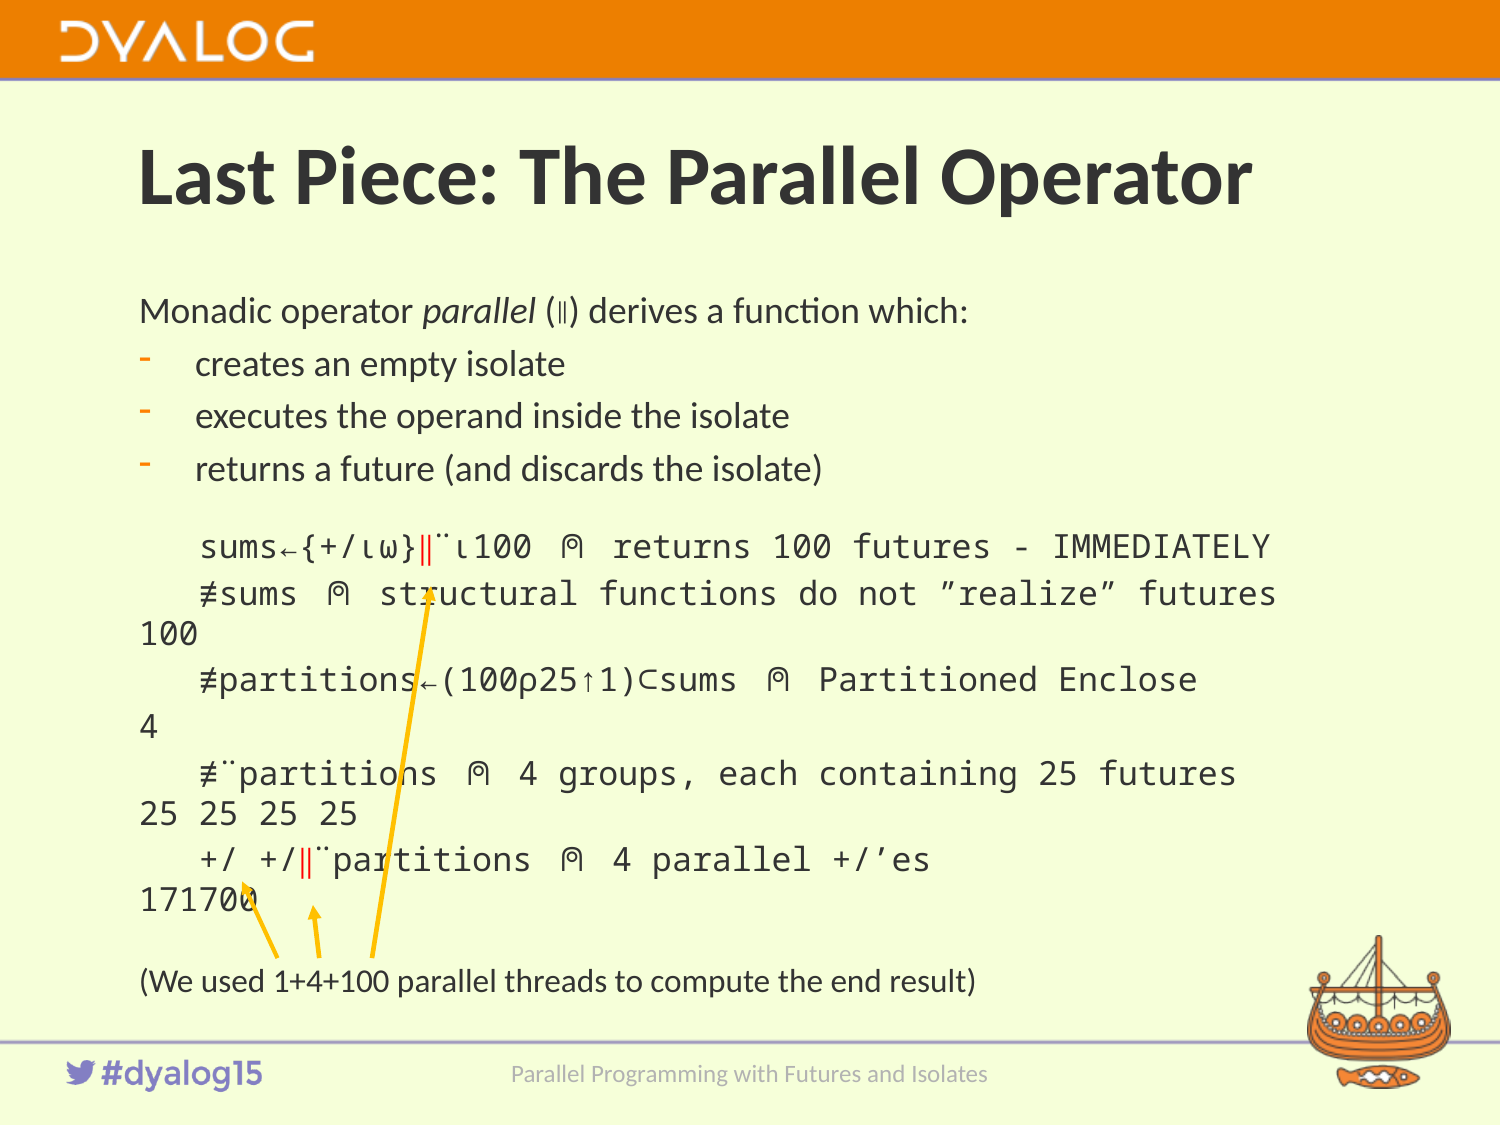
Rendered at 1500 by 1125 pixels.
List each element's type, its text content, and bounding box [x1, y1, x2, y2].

picture [0, 0, 1500, 1125]
footer Parallel Programming with Futures and Isolates [395, 1042, 1105, 1103]
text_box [241, 881, 278, 959]
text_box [312, 904, 320, 959]
title Last Piece: The Parallel Operator [123, 113, 1376, 254]
list Monadic operator parallel (∥) derives a function which: creates an empty isolate executes the operand inside the isolate returns a future (and discards the isolate) sums←{+/⍳⍵}∥¨⍳100 ⍝ returns 100 futures - IMMEDIATELY ≢sums ⍝ structural functions do not ”realize” futures 100 ≢partitions←(100⍴25↑1)⊂sums ⍝ Partitioned Enclose 4 ≢¨partitions ⍝ 4 groups, each containing 25 futures 25 25 25 25 +/ +/∥¨partitions ⍝ 4 parallel +/’es 171700 (We used 1+4+100 parallel threads to compute the end result) [123, 278, 1376, 988]
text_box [371, 585, 432, 959]
